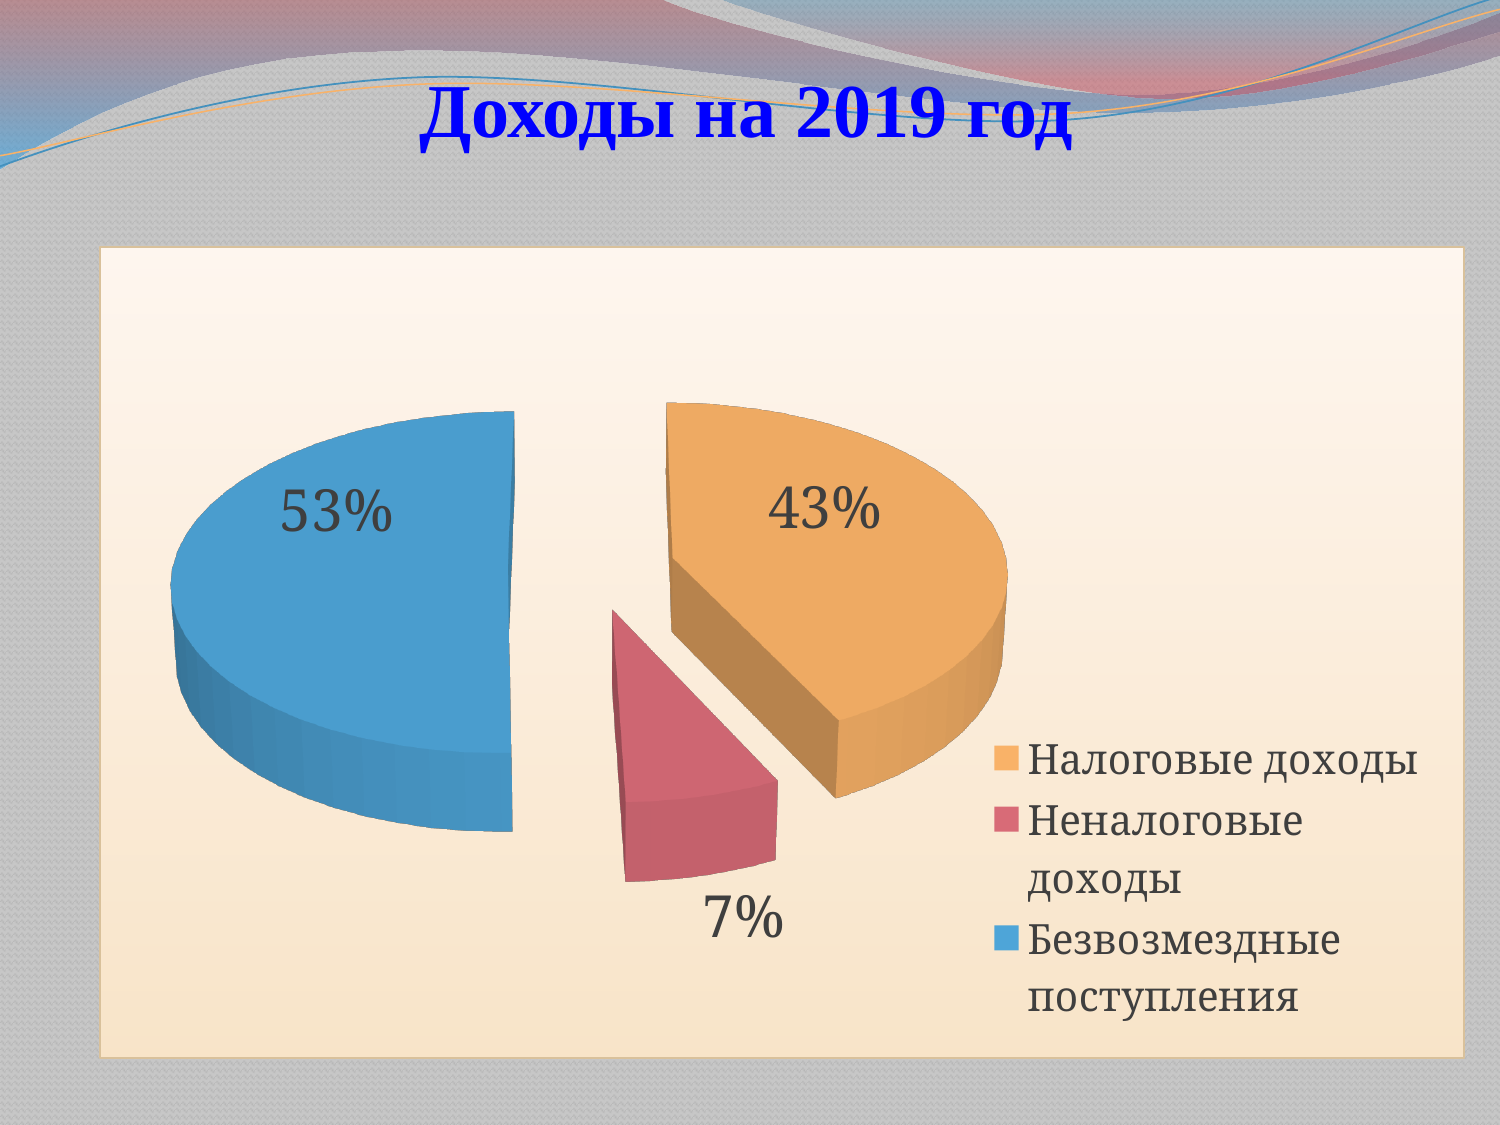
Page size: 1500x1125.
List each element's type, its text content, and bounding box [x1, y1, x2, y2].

chart [58, 245, 1466, 1060]
title Доходы на 2019 год [75, 52, 1418, 153]
